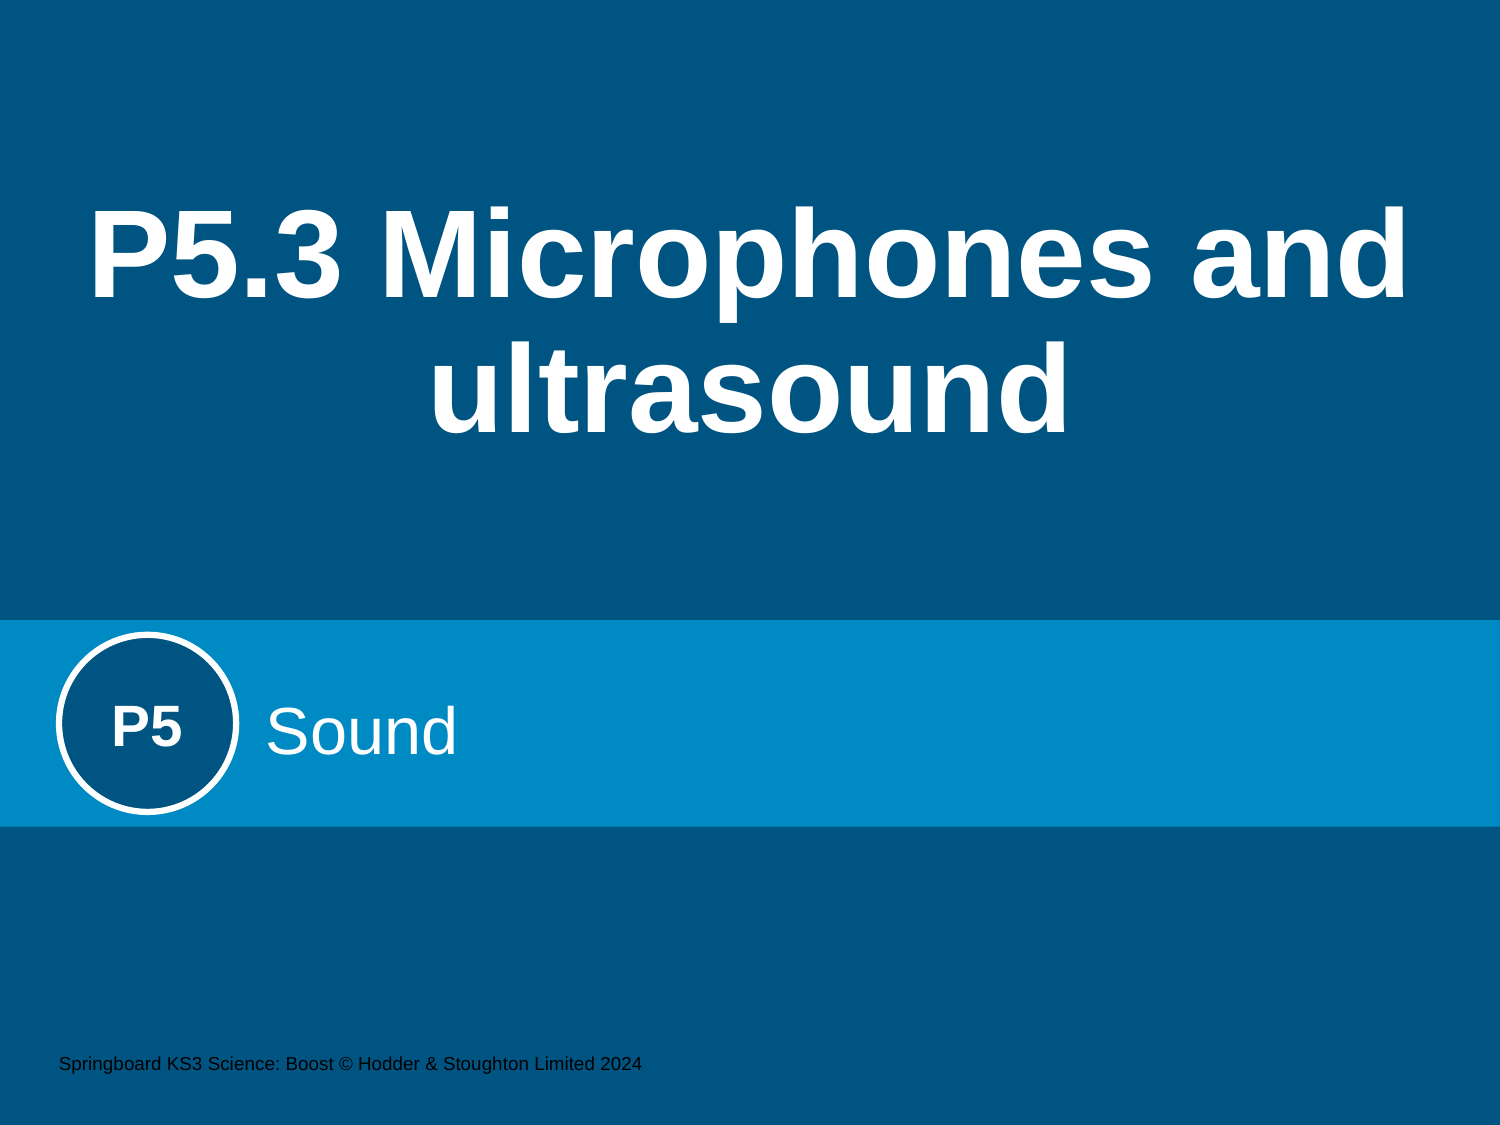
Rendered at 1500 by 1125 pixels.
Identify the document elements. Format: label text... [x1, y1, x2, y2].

subtitle Sound [0, 620, 1500, 827]
title P5.3 Microphones and ultrasound [57, 116, 1443, 534]
footer Springboard KS3 Science: Boost © Hodder & Stoughton Limited 2024 [59, 1033, 680, 1094]
text_box P5 [57, 633, 238, 813]
